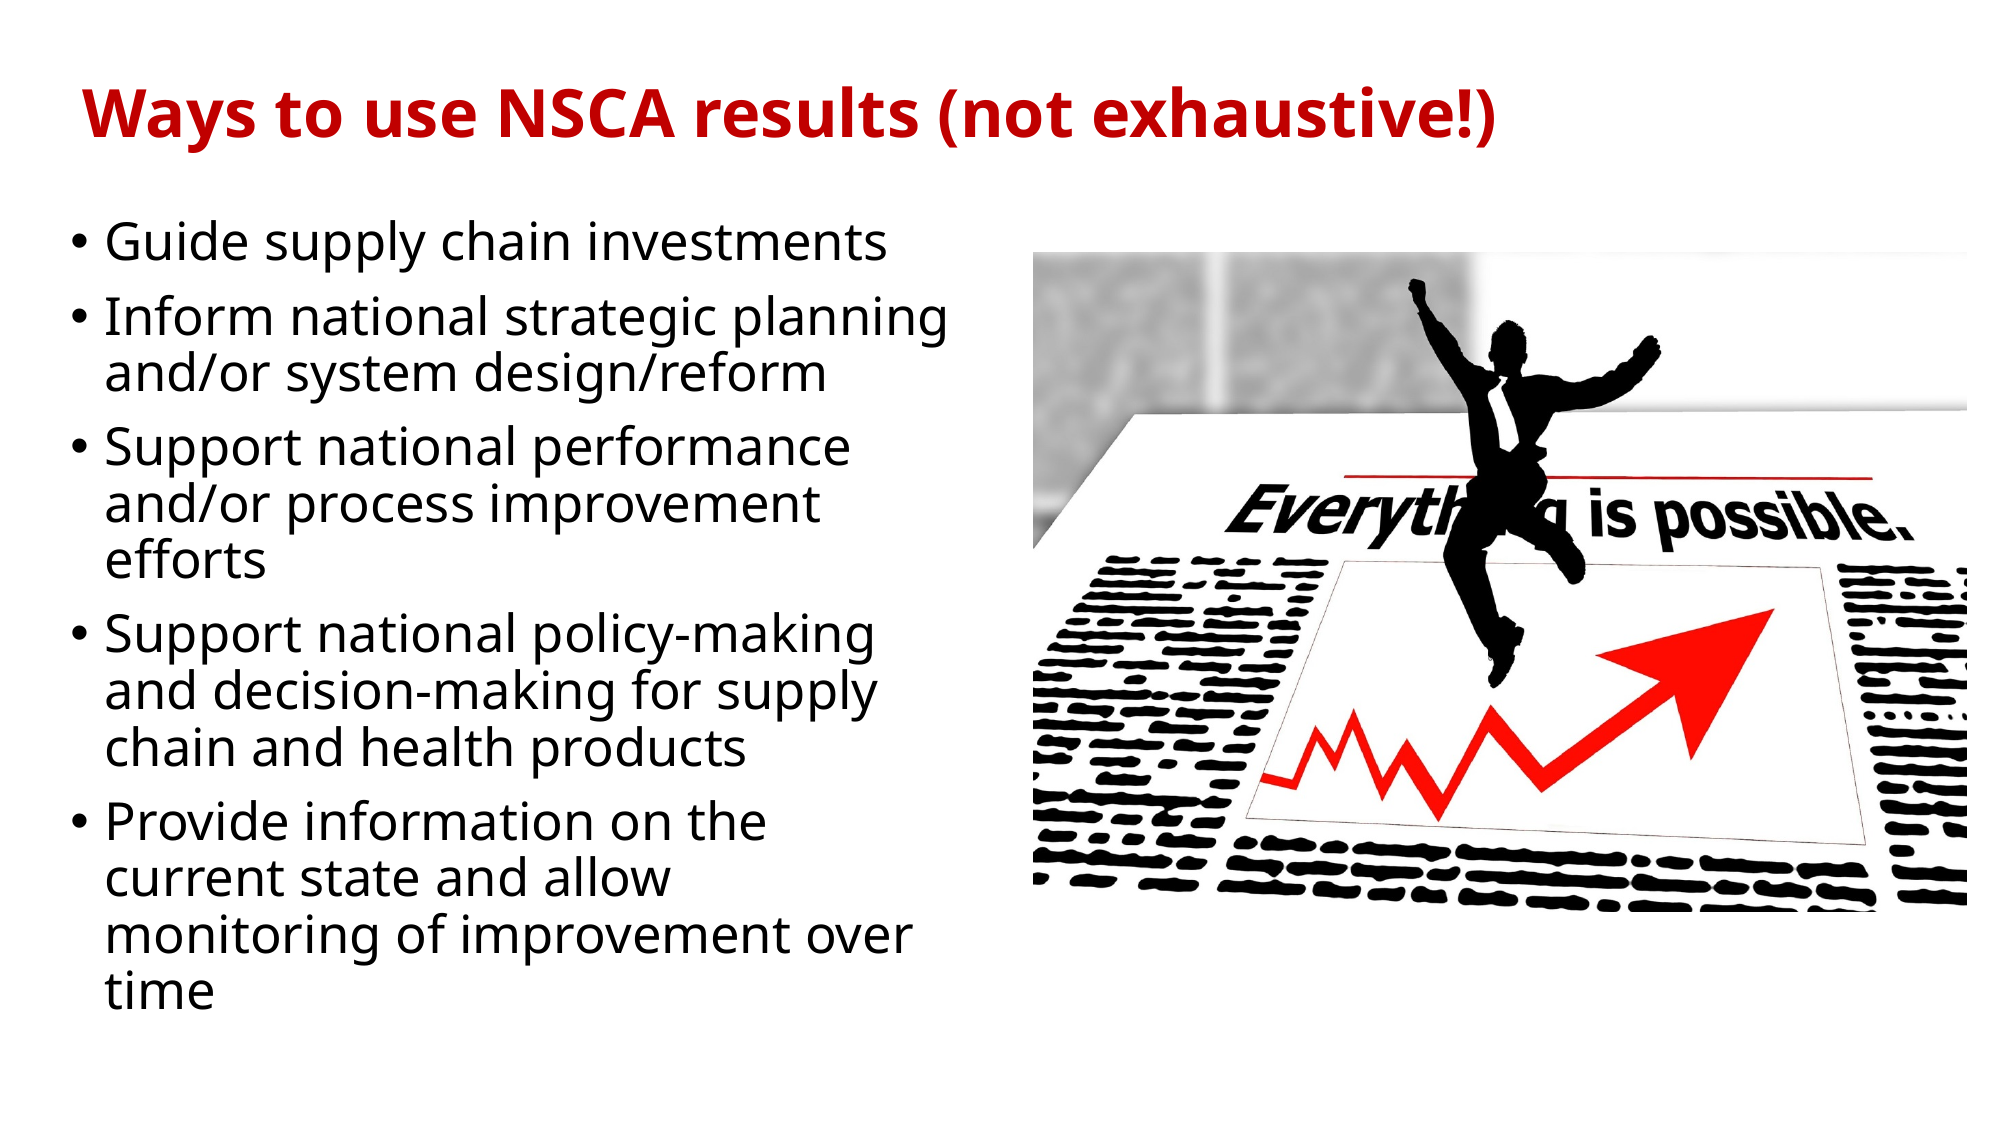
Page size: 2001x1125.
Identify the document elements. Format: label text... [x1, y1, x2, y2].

title Ways to use NSCA results (not exhaustive!) [67, 68, 1768, 164]
picture [1033, 252, 1967, 912]
list Guide supply chain investments Inform national strategic planning and/or system design/reform Support national performance and/or process improvement efforts Support national policy-making and decision-making for supply chain and health products Provide information on the current state and allow monitoring of improvement over time [55, 208, 967, 1078]
